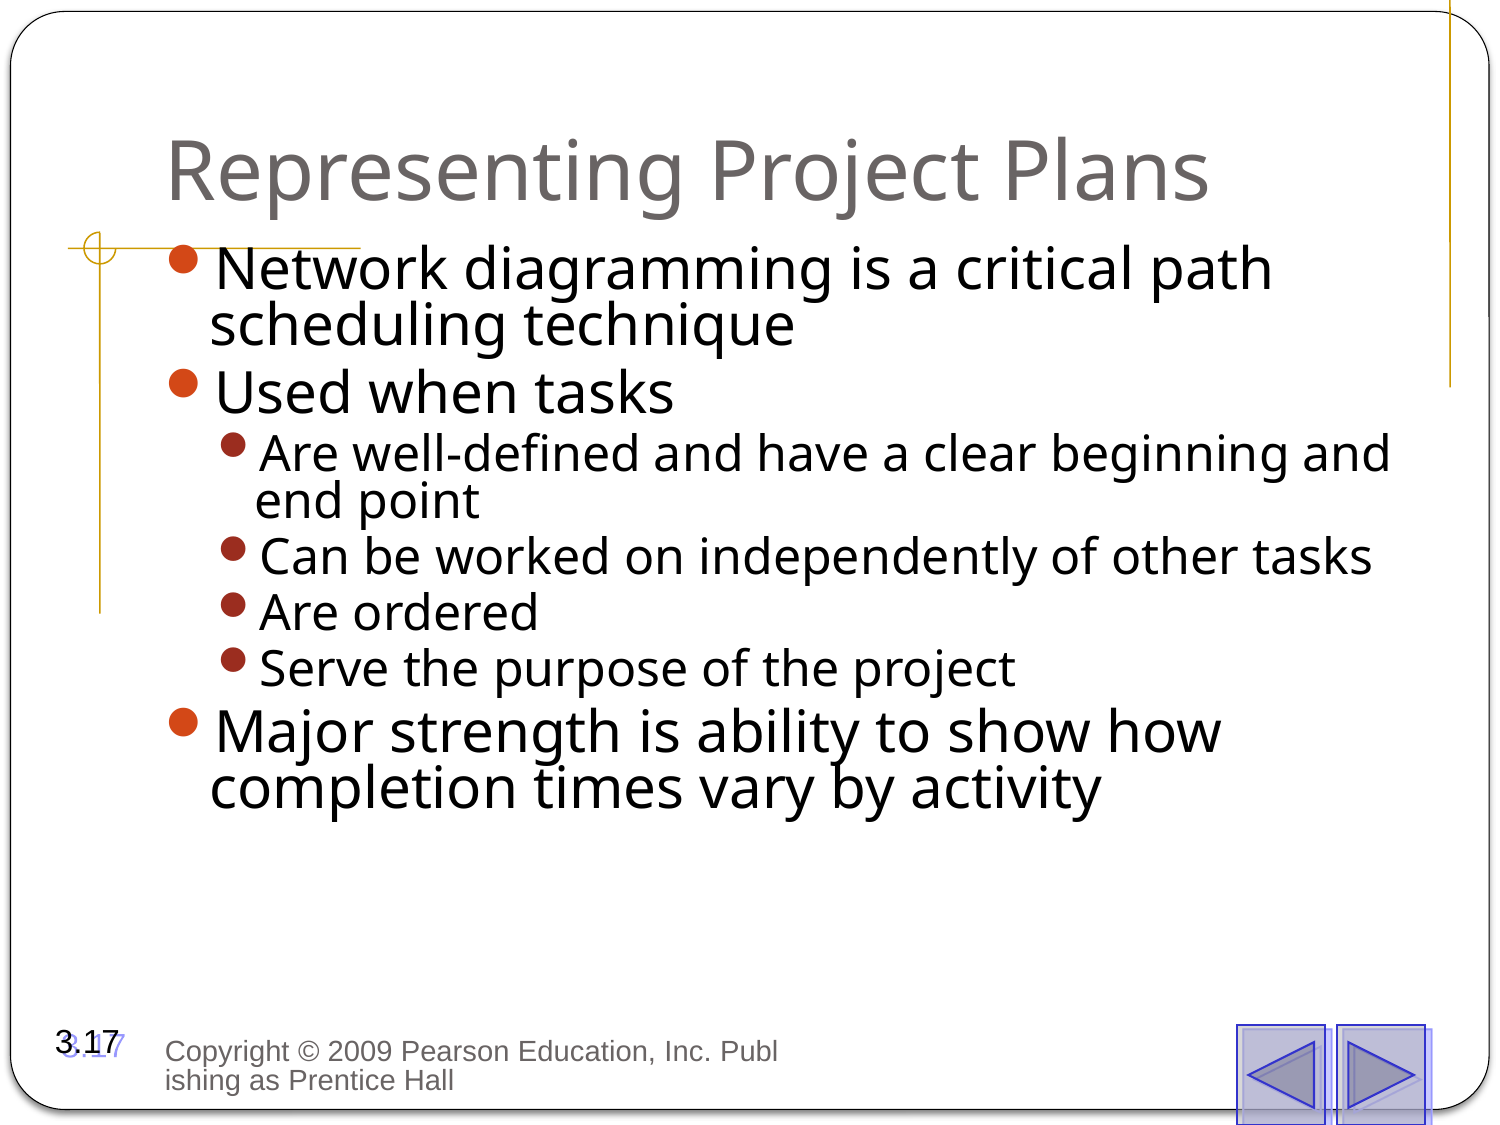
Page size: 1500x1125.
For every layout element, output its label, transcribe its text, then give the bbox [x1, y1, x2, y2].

footer Copyright © 2009 Pearson Education, Inc. Publishing as Prentice Hall [150, 1012, 800, 1088]
text_box 3.17 [37, 1012, 138, 1107]
list Network diagramming is a critical path scheduling technique Used when tasks Are well-defined and have a clear beginning and end point Can be worked on independently of other tasks Are ordered Serve the purpose of the project Major strength is ability to show how completion times vary by activity [150, 237, 1425, 988]
title Representing Project Plans [150, 45, 1425, 233]
